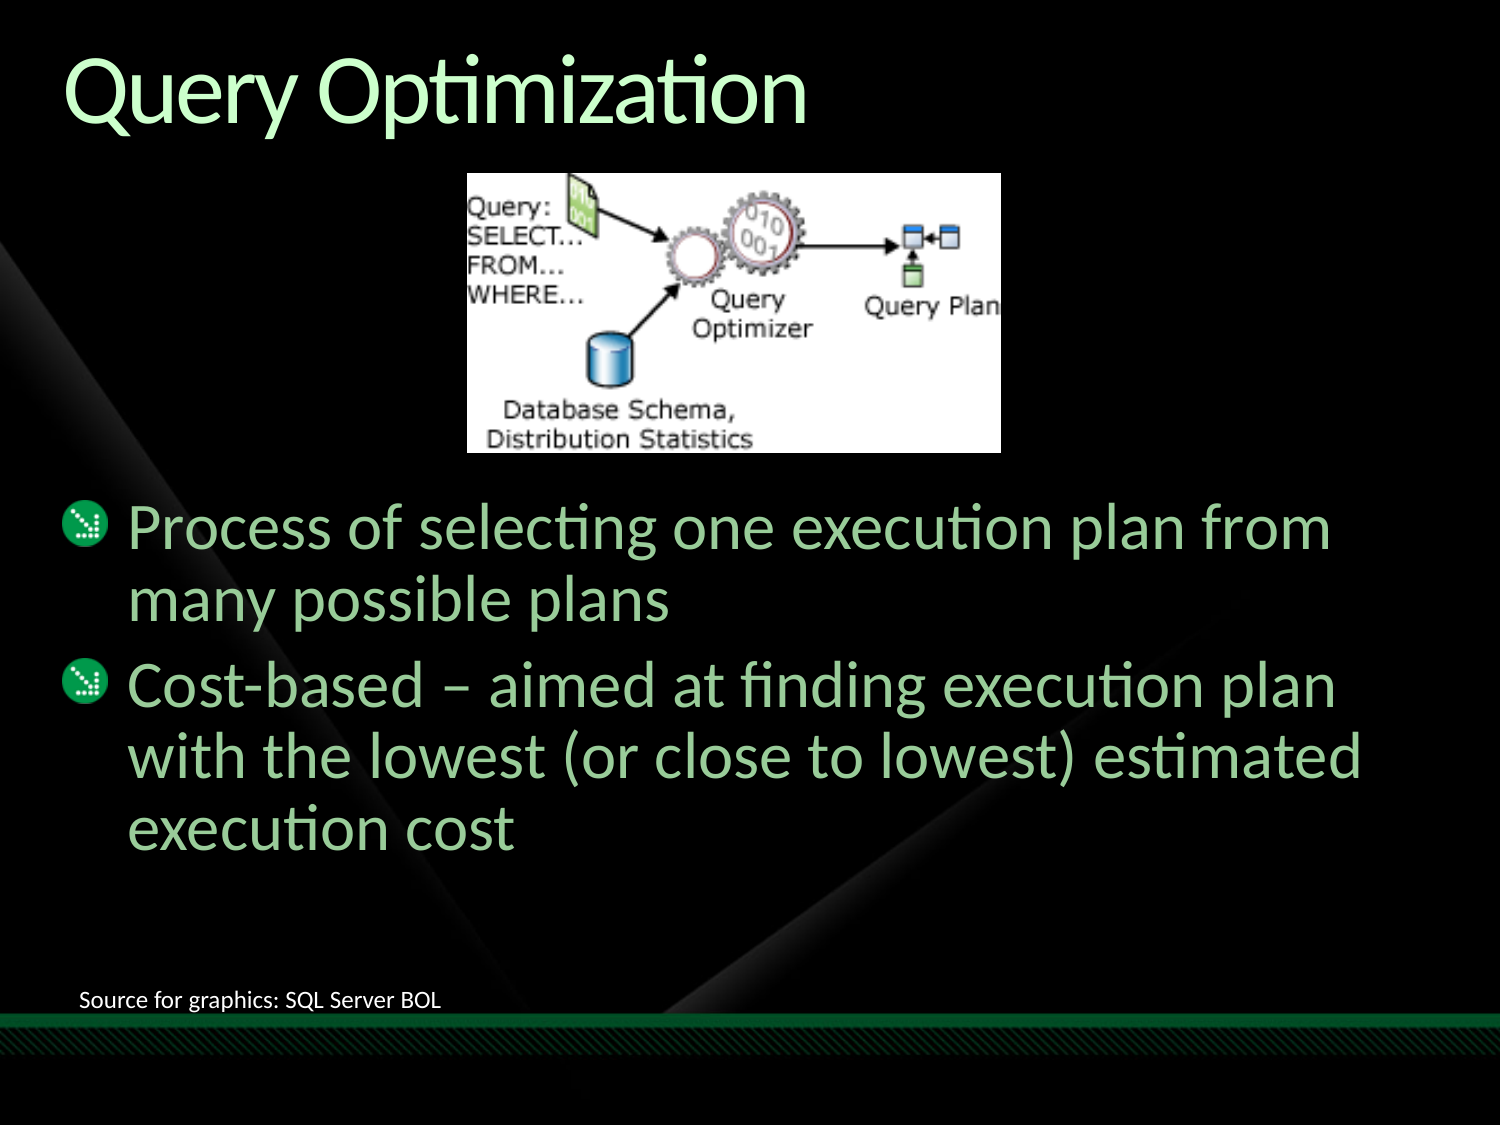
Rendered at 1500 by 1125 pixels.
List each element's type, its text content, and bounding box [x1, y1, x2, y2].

title Query Optimization [62, 37, 1438, 147]
footer Source for graphics: SQL Server BOL [64, 976, 478, 1037]
list Process of selecting one execution plan from many possible plans Cost-based – aimed at finding execution plan with the lowest (or close to lowest) estimated execution cost [62, 492, 1438, 980]
picture [0, 0, 1500, 1125]
